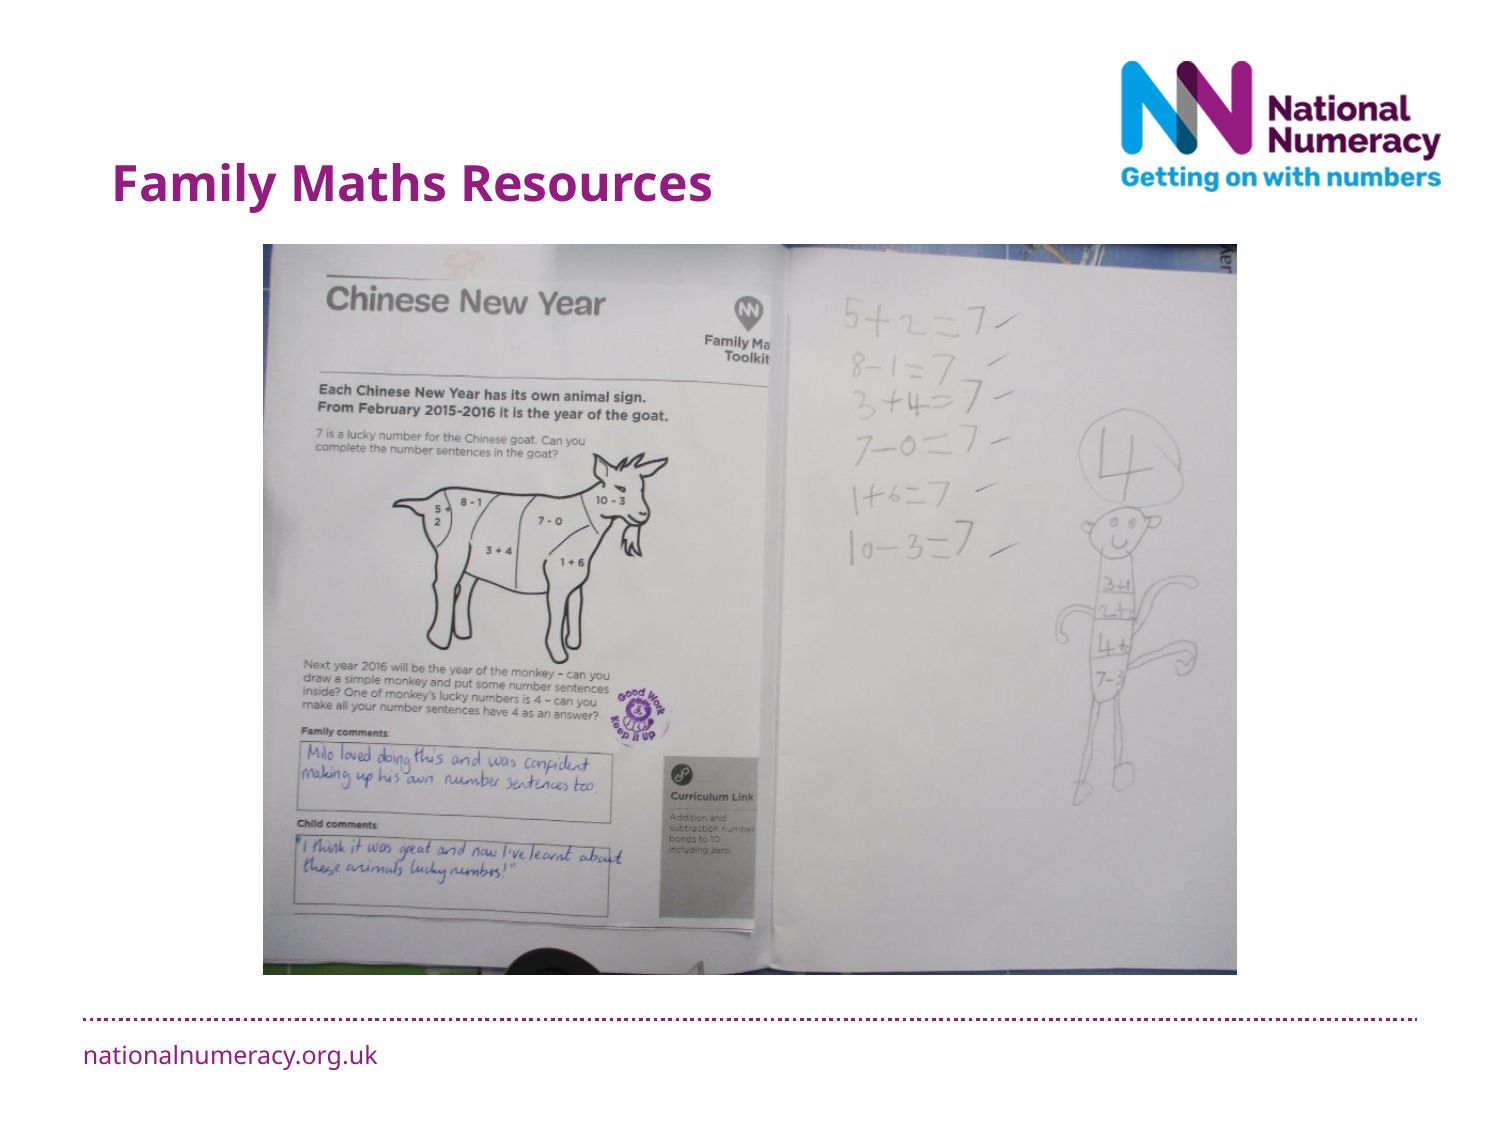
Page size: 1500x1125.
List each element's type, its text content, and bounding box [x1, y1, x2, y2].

text_box Family Maths Resources [97, 150, 1433, 213]
picture [0, 0, 1500, 1125]
